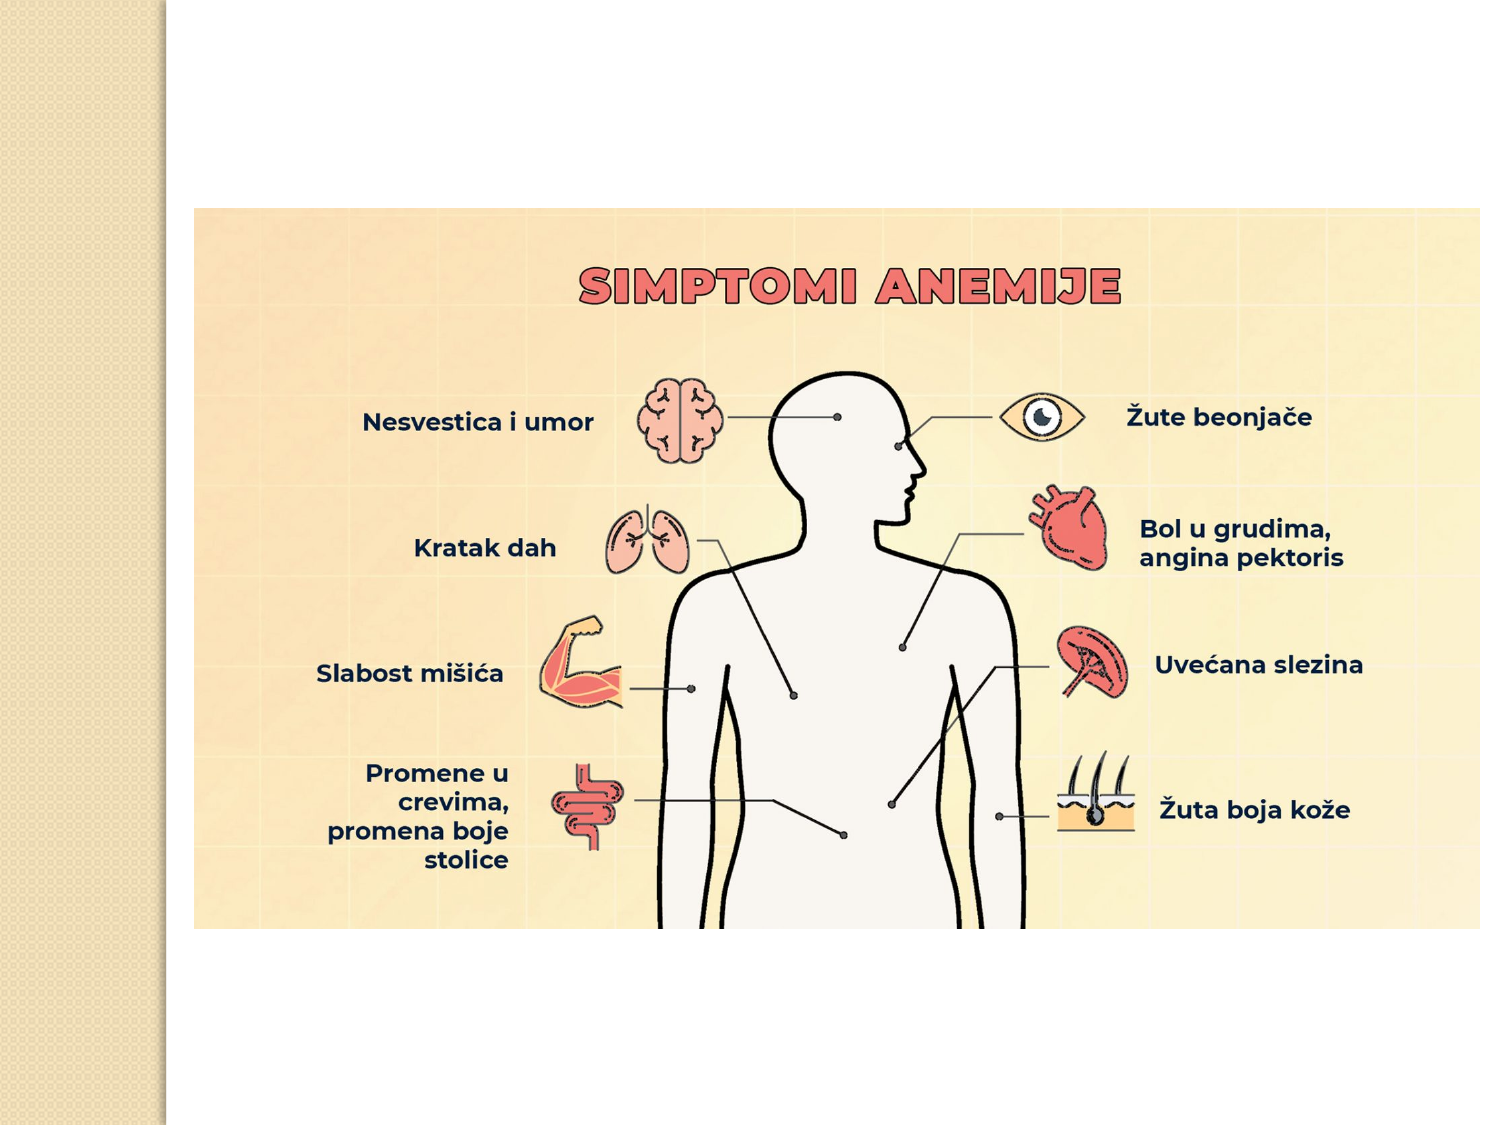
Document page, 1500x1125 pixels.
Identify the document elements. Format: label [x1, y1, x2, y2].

picture [194, 207, 1480, 929]
